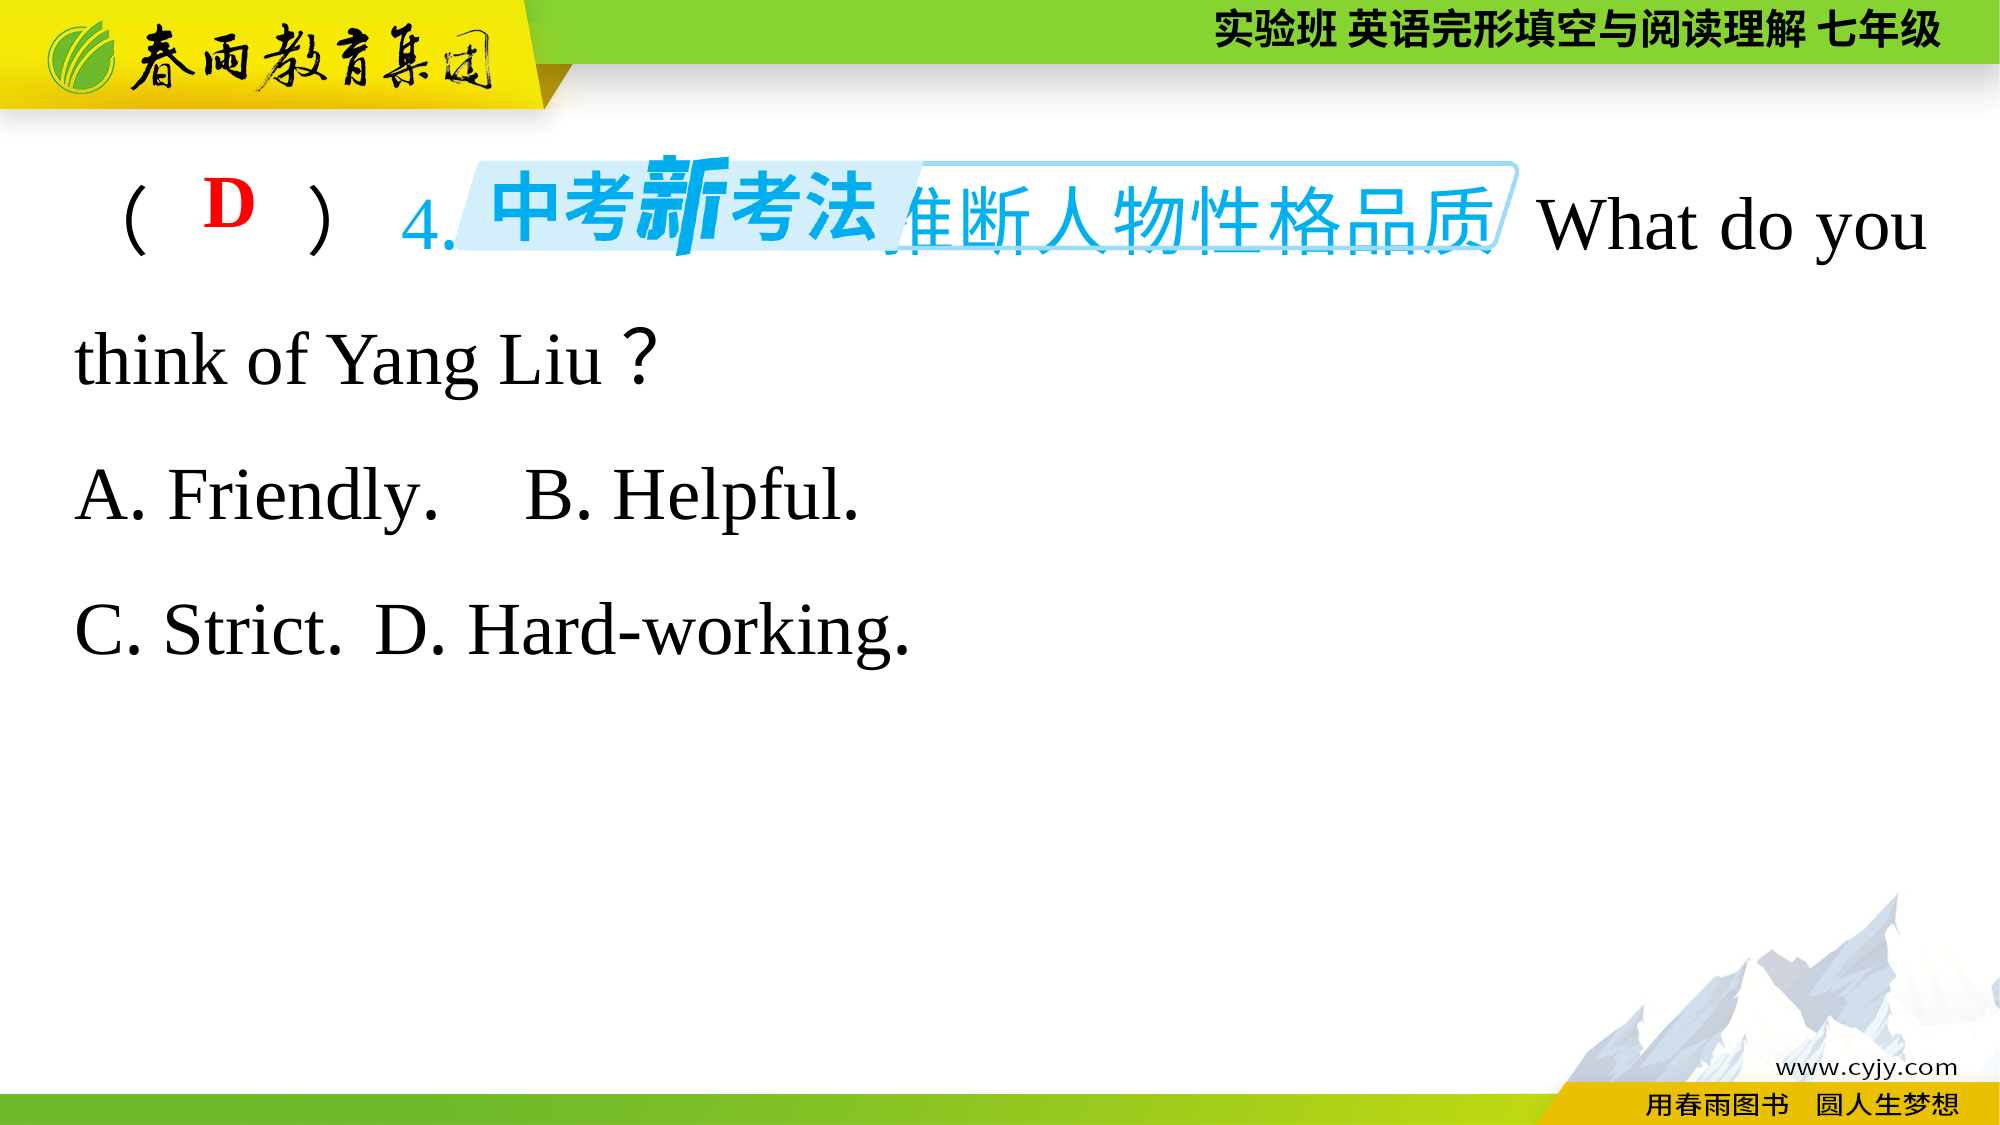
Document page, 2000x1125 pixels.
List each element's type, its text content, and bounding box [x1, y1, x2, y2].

list （ ）4. 推断人物性格品质 What do you think of Yang Liu？ A. Friendly. B. Helpful. C. Strict. D. Hard-working. [59, 122, 1944, 666]
picture [0, 0, 2000, 1125]
text_box D [188, 144, 273, 250]
